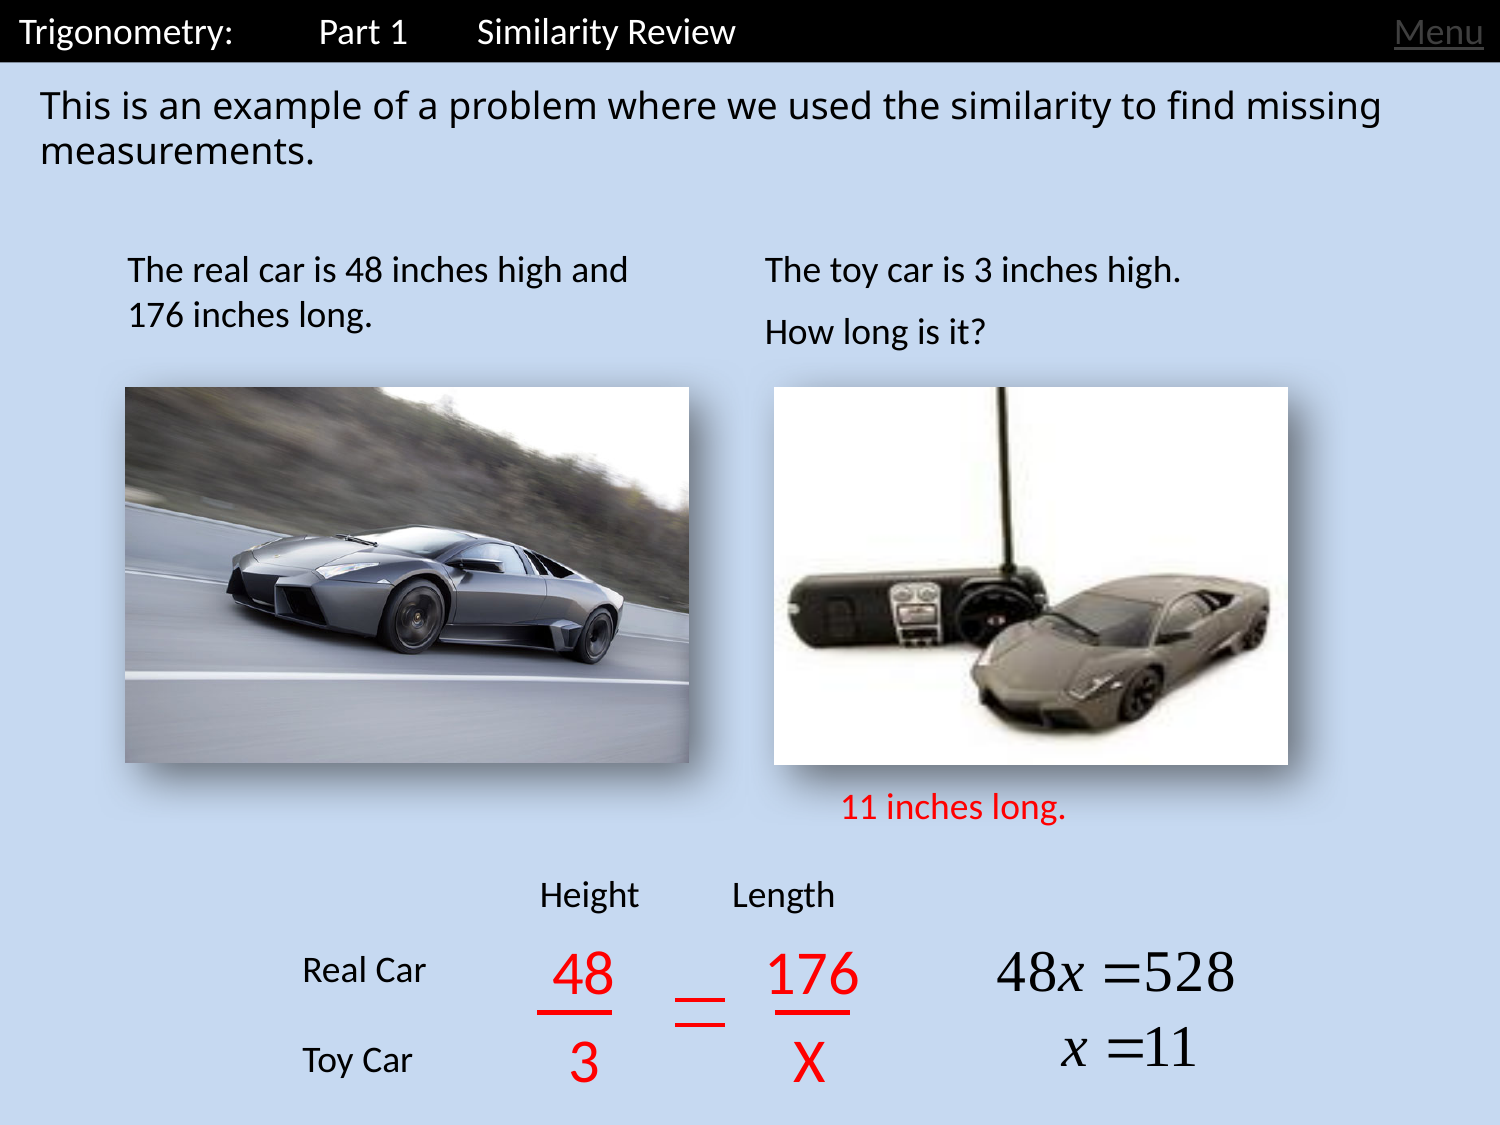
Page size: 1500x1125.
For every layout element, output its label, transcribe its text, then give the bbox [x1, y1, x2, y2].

text_box How long is it? [750, 299, 1313, 360]
text_box The toy car is 3 inches high. [750, 237, 1313, 298]
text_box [987, 937, 1240, 1007]
text_box 176 [749, 924, 888, 1012]
text_box 3 [524, 1012, 663, 1103]
text_box Menu [1379, 0, 1500, 60]
text_box X [749, 1012, 888, 1103]
text_box Real Car Toy Car [287, 937, 488, 1088]
text_box 11 inches long. [825, 774, 1313, 835]
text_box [1049, 1012, 1208, 1082]
text_box This is an example of a problem where we used the similarity to find missing measurements. [24, 74, 1475, 180]
text_box [0, 0, 1500, 64]
text_box The real car is 48 inches high and 176 inches long. [112, 237, 675, 343]
text_box 48 [537, 924, 675, 1015]
picture [774, 387, 1288, 765]
text_box Trigonometry: Part 1 Similarity Review [3, 0, 752, 60]
picture [124, 387, 689, 763]
text_box Height Length [525, 862, 1100, 923]
